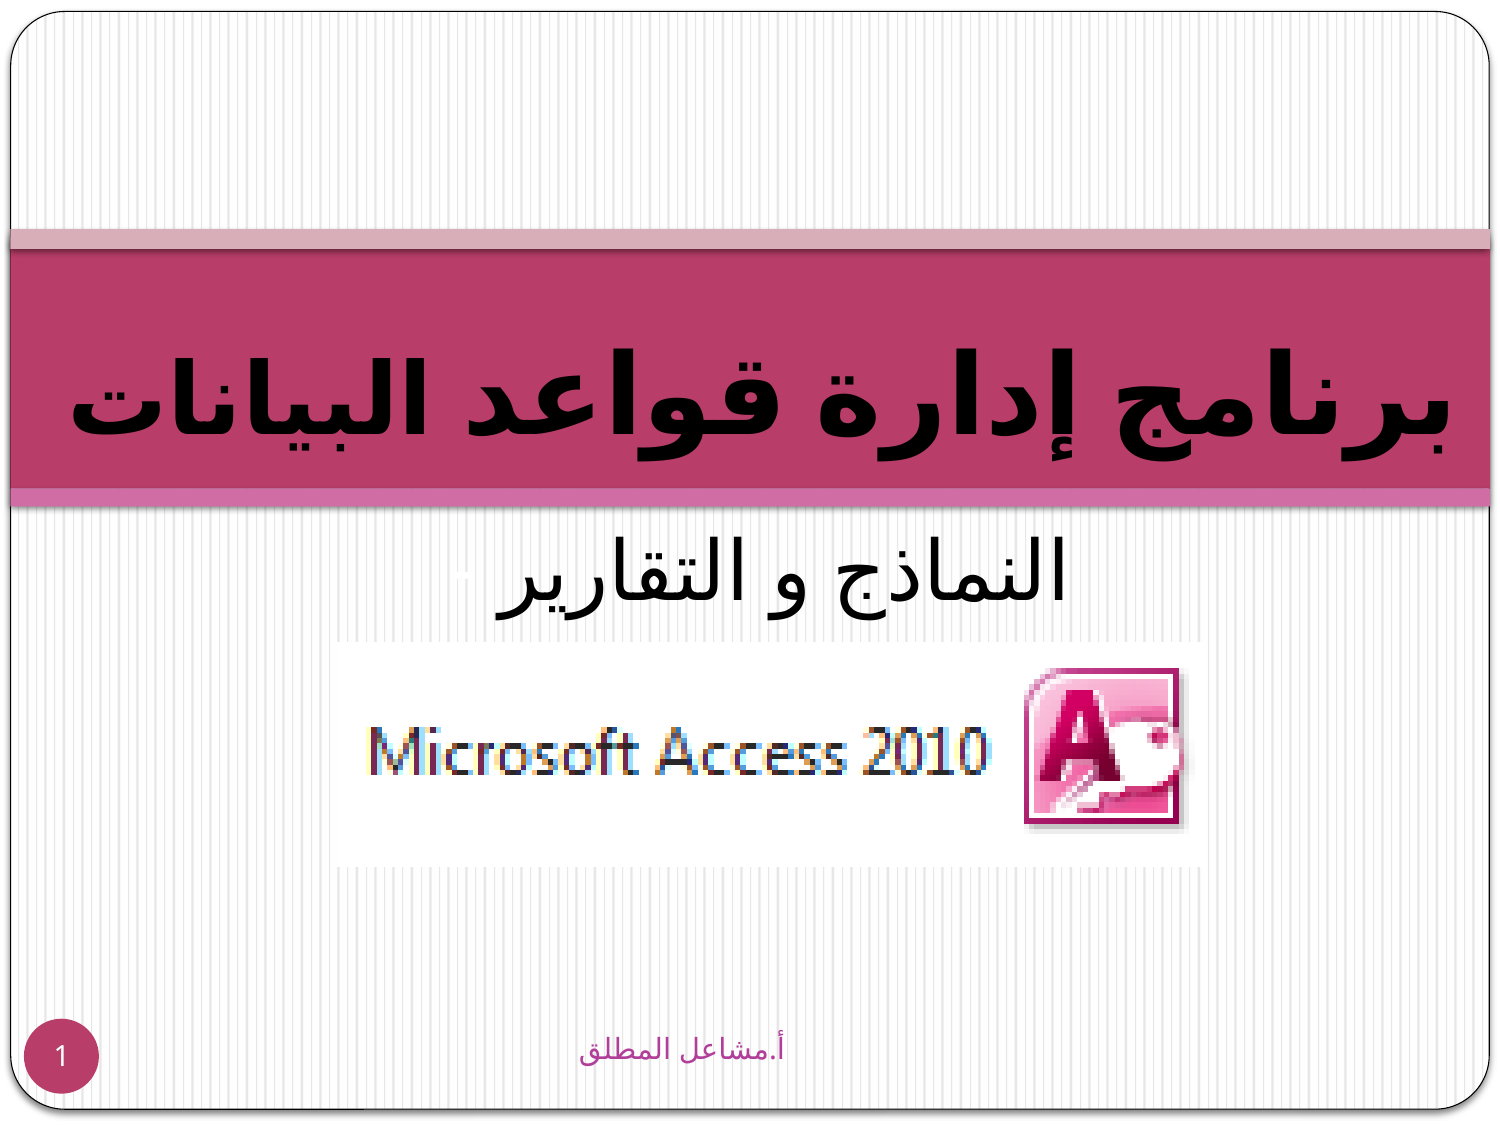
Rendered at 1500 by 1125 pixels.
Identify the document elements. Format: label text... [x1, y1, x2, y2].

footer أ.مشاعل المطلق [150, 1012, 800, 1088]
text_box برنامج إدارة قواعد البيانات [26, 314, 1474, 465]
slide_number 1 [23, 1018, 99, 1094]
title النماذج و التقارير - [433, 499, 1109, 640]
picture [336, 642, 1206, 868]
